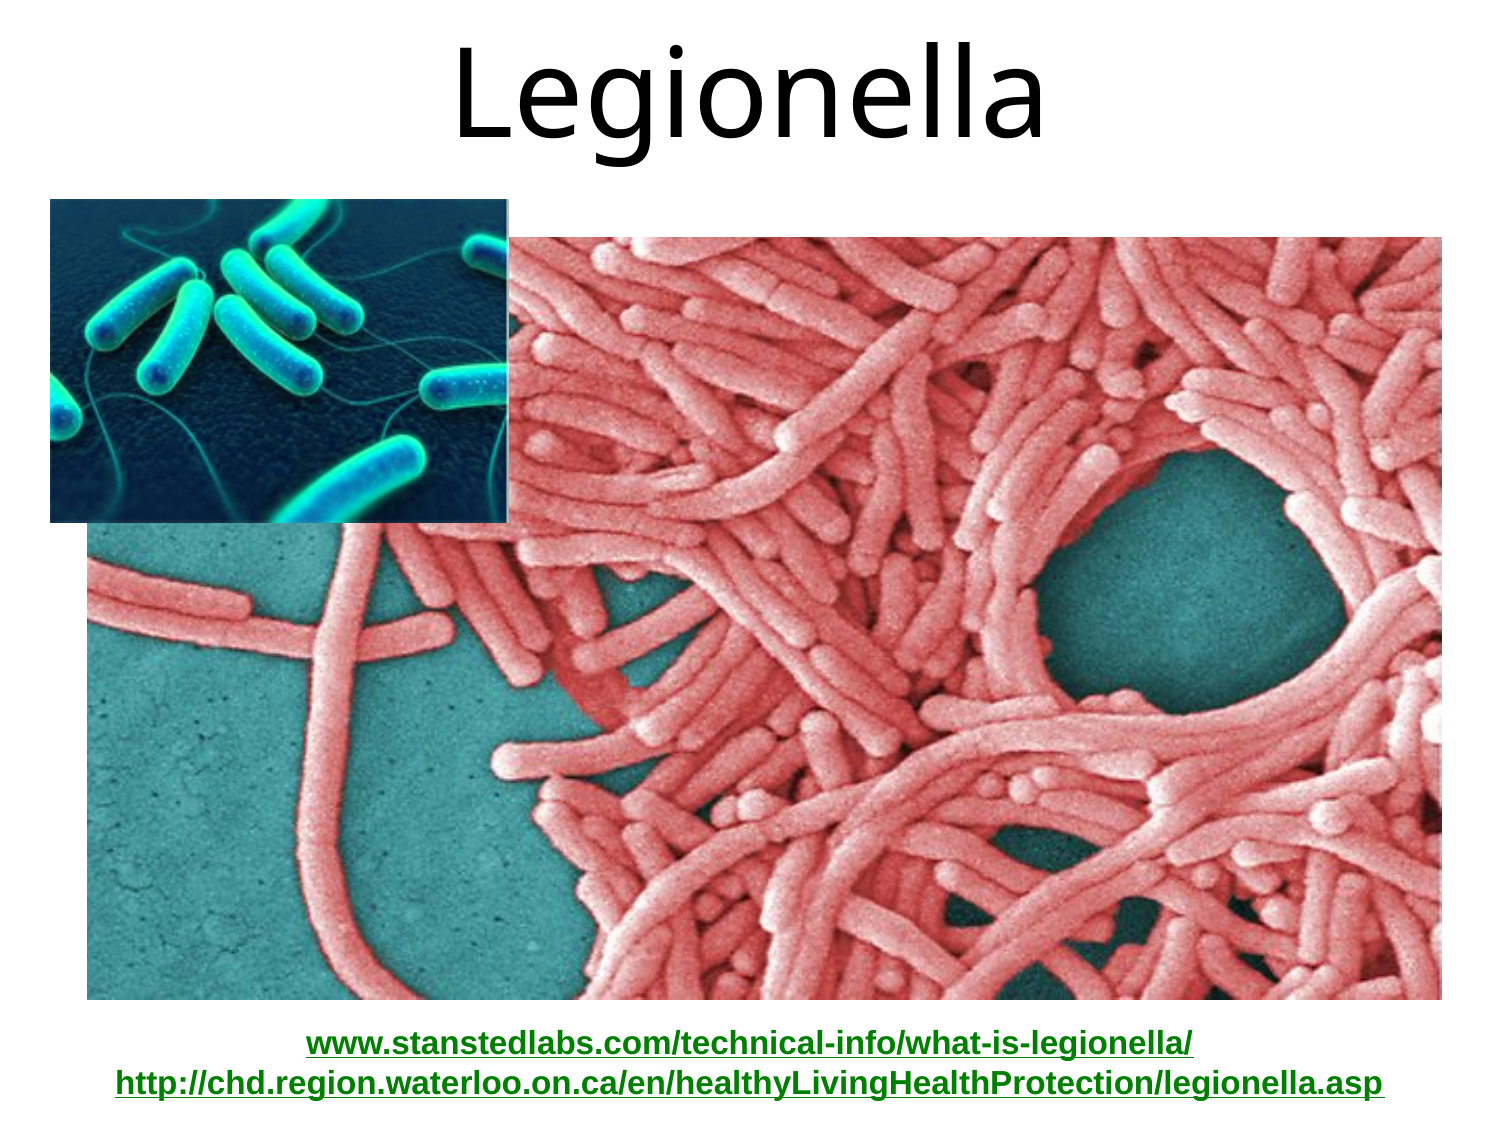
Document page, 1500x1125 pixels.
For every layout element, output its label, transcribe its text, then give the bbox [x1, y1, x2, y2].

title Legionella [0, 0, 1500, 175]
picture [49, 199, 1442, 1001]
footer www.stanstedlabs.com/technical-info/what-is-legionella/ http://chd.region.waterloo.on.ca/en/healthyLivingHealthProtection/legionella.asp [0, 1037, 1500, 1125]
